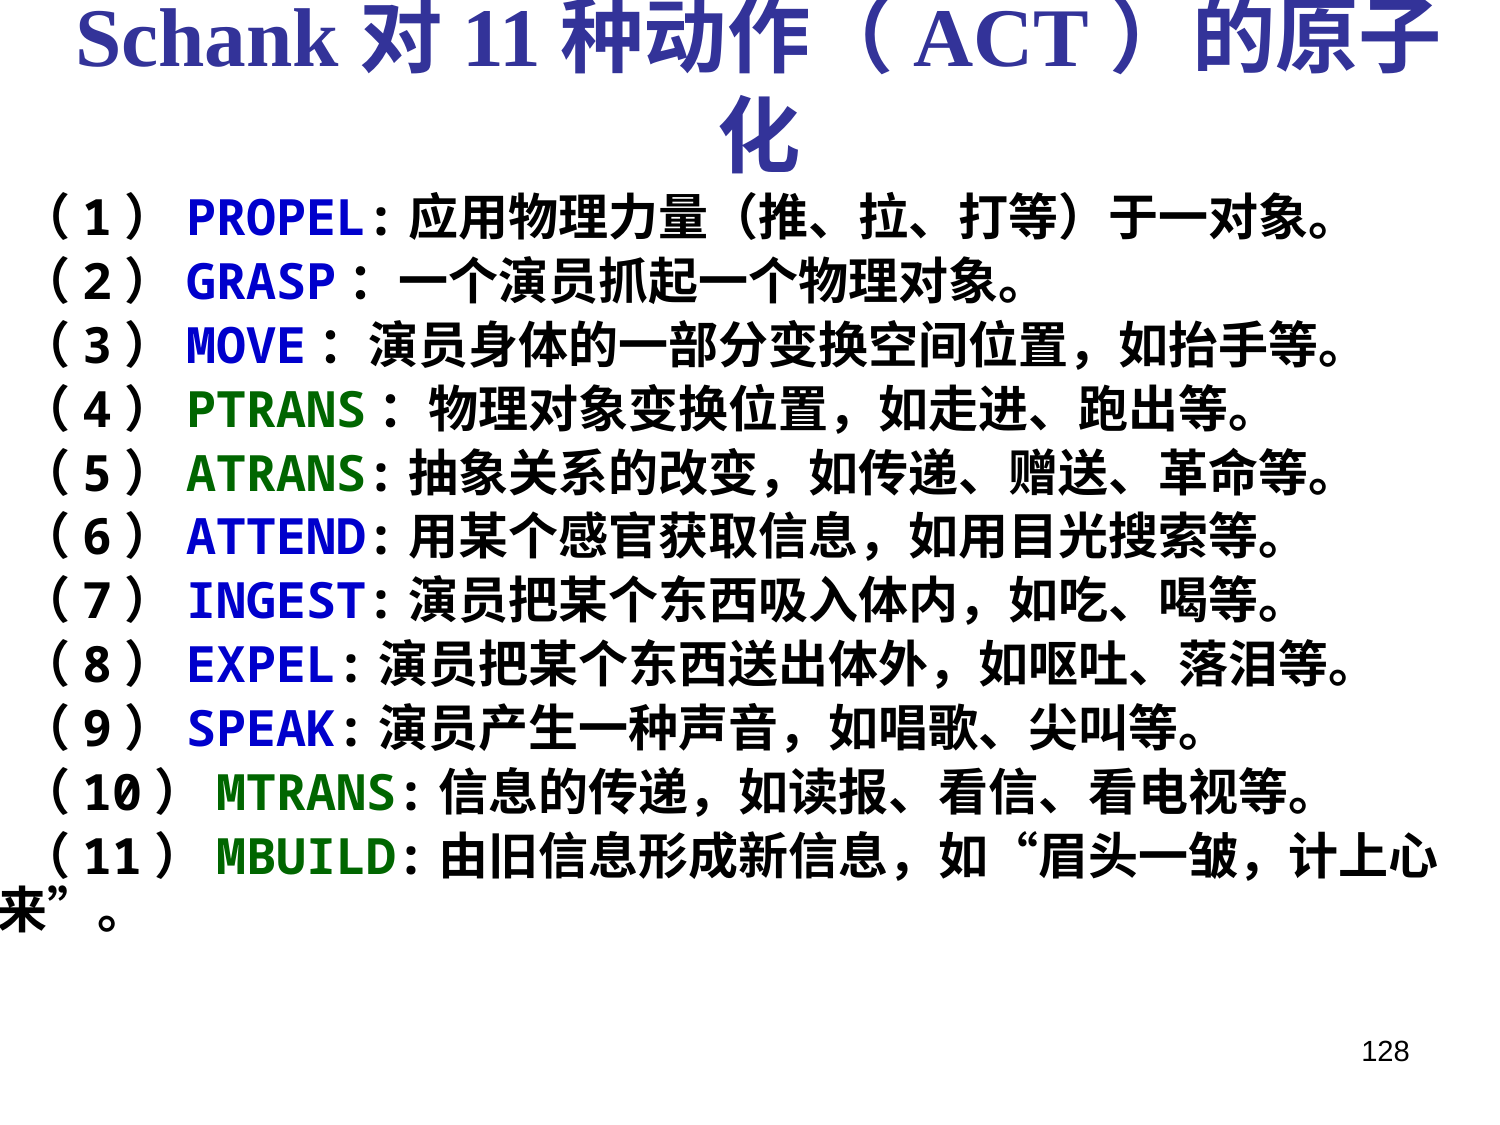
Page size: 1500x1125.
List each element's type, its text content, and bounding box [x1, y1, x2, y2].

title Schank对11种动作（ACT）的原子化 [53, 25, 1465, 141]
list （1）PROPEL:应用物理力量（推、拉、打等）于一对象。 （2）GRASP：一个演员抓起一个物理对象。 （3）MOVE：演员身体的一部分变换空间位置，如抬手等。 （4）PTRANS：物理对象变换位置，如走进、跑出等。 （5）ATRANS:抽象关系的改变，如传递、赠送、革命等。 （6）ATTEND:用某个感官获取信息，如用目光搜索等。 （7）INGEST:演员把某个东西吸入体内，如吃、喝等。 （8）EXPEL:演员把某个东西送出体外，如呕吐、落泪等。 （9）SPEAK:演员产生一种声音，如唱歌、尖叫等。 （10）MTRANS:信息的传递，如读报、看信、看电视等。 （11）MBUILD:由旧信息形成新信息，如“眉头一皱，计上心来”。 [0, 184, 1495, 1036]
slide_number 128 [1074, 1036, 1425, 1103]
